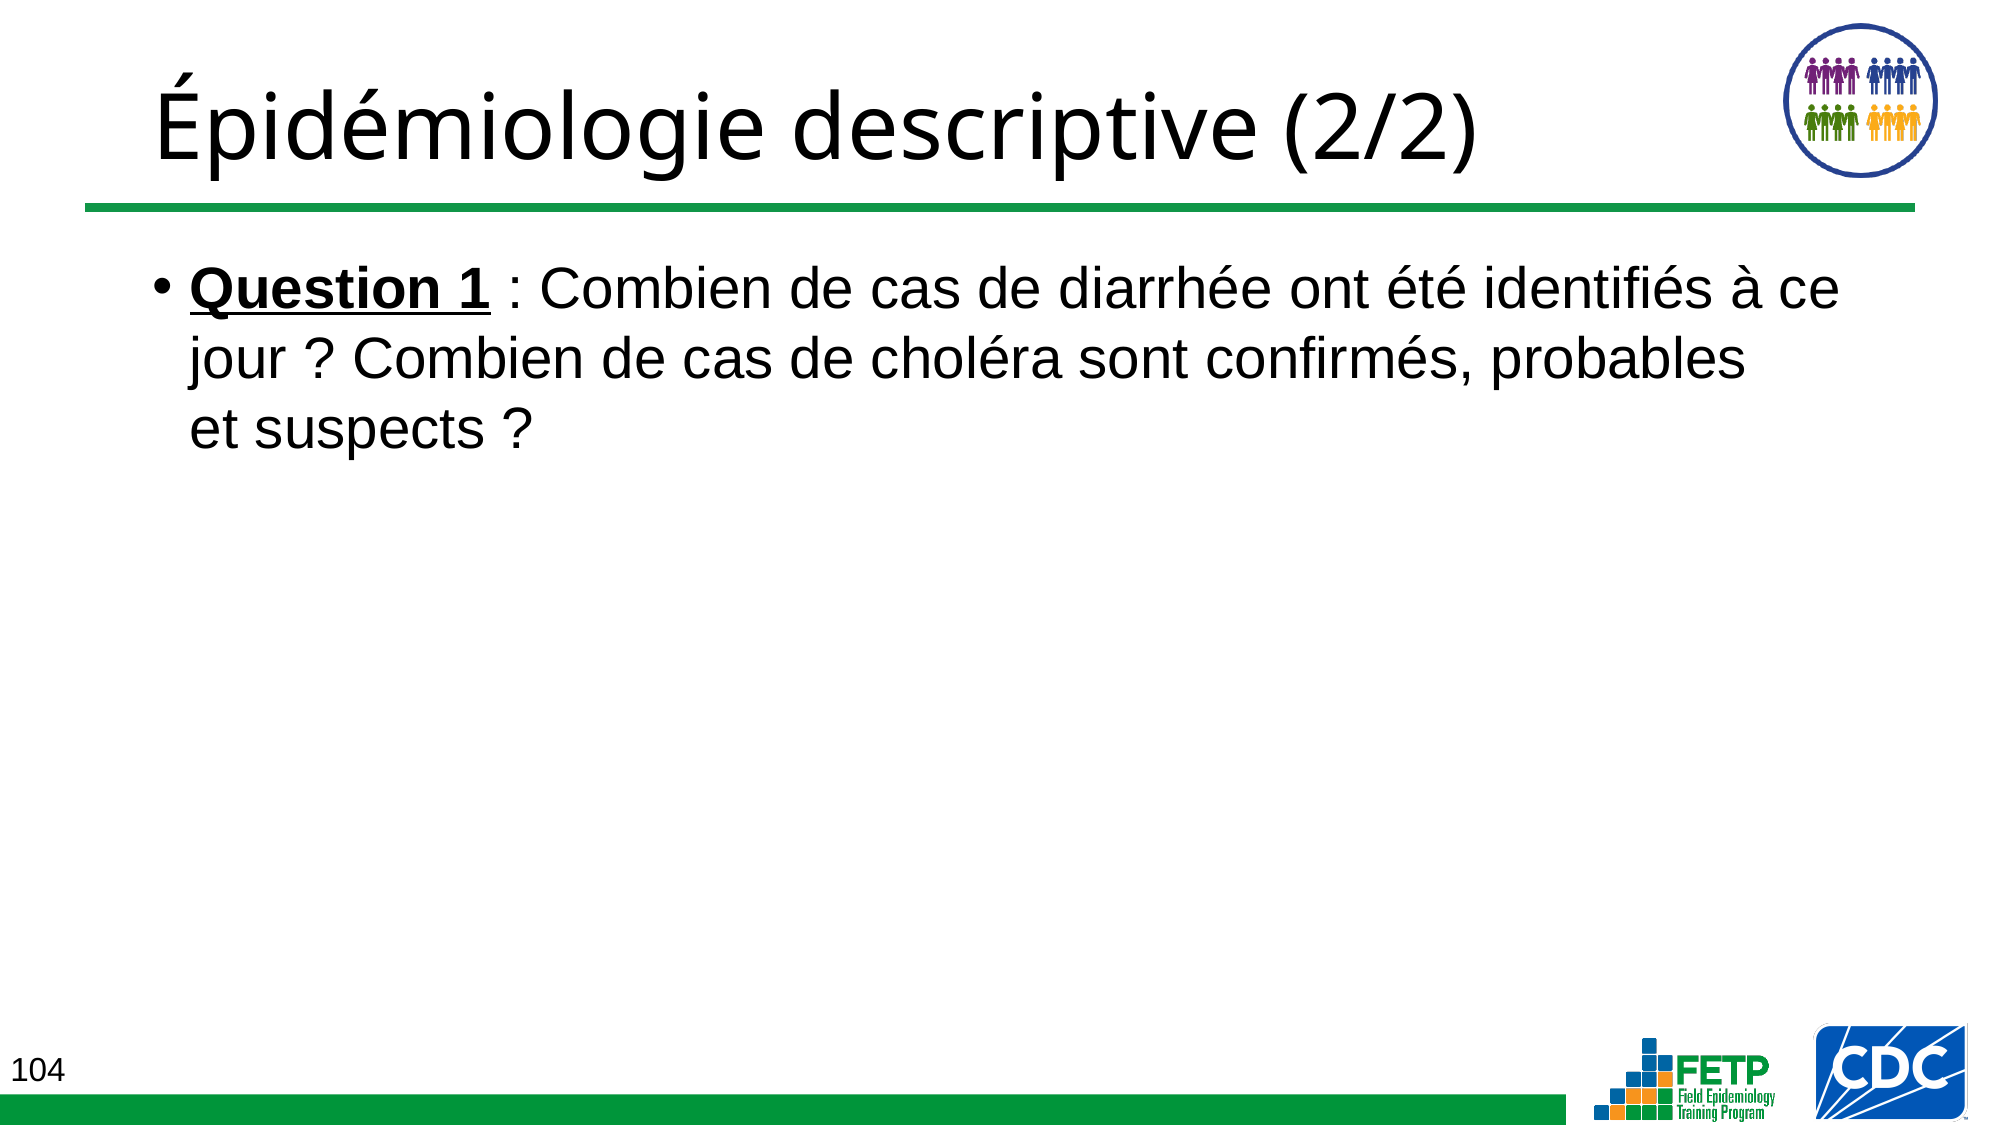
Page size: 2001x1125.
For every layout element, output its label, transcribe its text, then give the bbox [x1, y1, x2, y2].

text_box Épidémiologie descriptive (2/2) [137, 73, 1738, 205]
picture [1783, 23, 1938, 178]
picture [1813, 1023, 1968, 1122]
picture [1594, 1038, 1775, 1122]
list Question 1 : Combien de cas de diarrhée ont été identifiés à ce jour ? Combien de cas de choléra sont confirmés, probables et suspects ? [137, 242, 1863, 1004]
